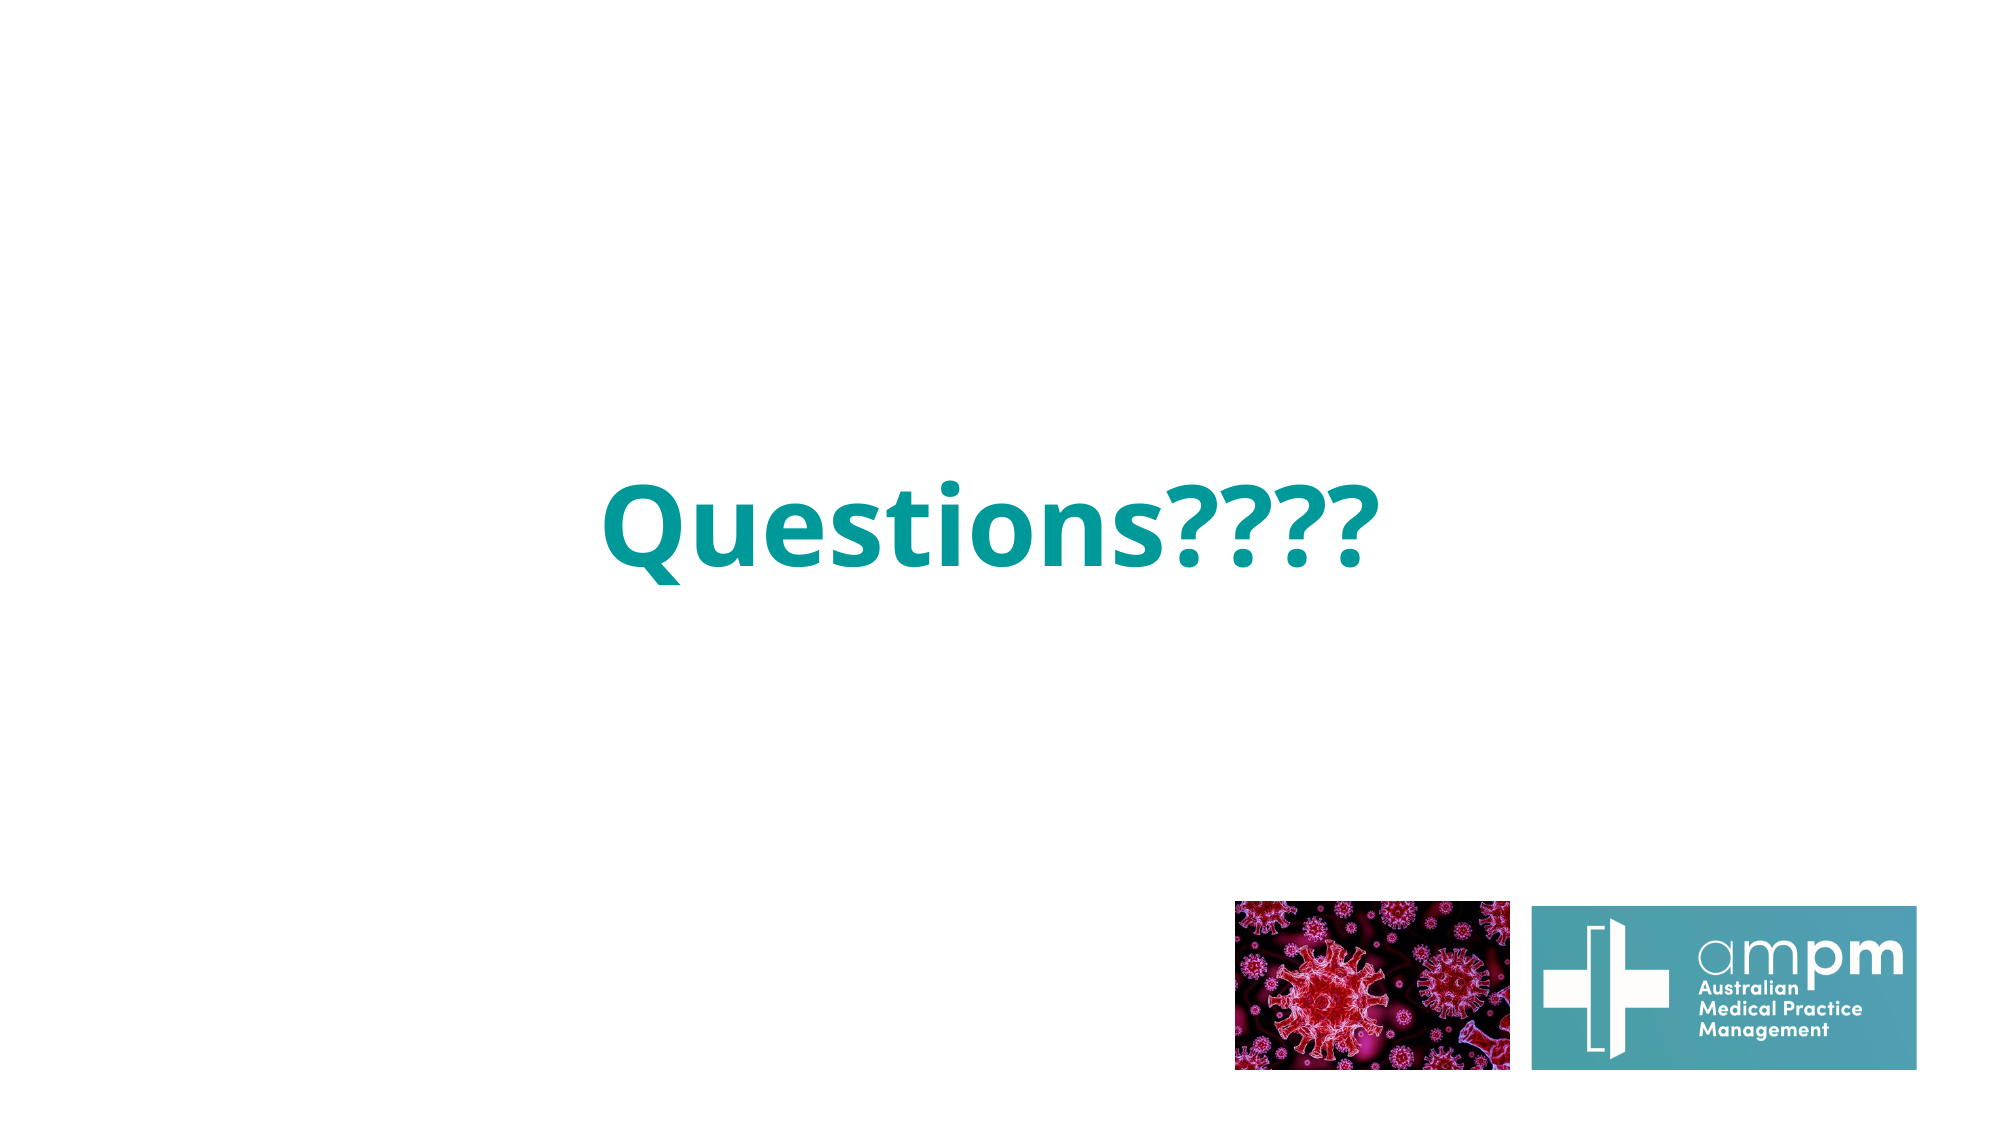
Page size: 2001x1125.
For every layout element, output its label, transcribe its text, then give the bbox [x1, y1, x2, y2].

picture [1234, 901, 1510, 1070]
title Questions???? [583, 434, 1417, 598]
picture [1531, 906, 1917, 1070]
